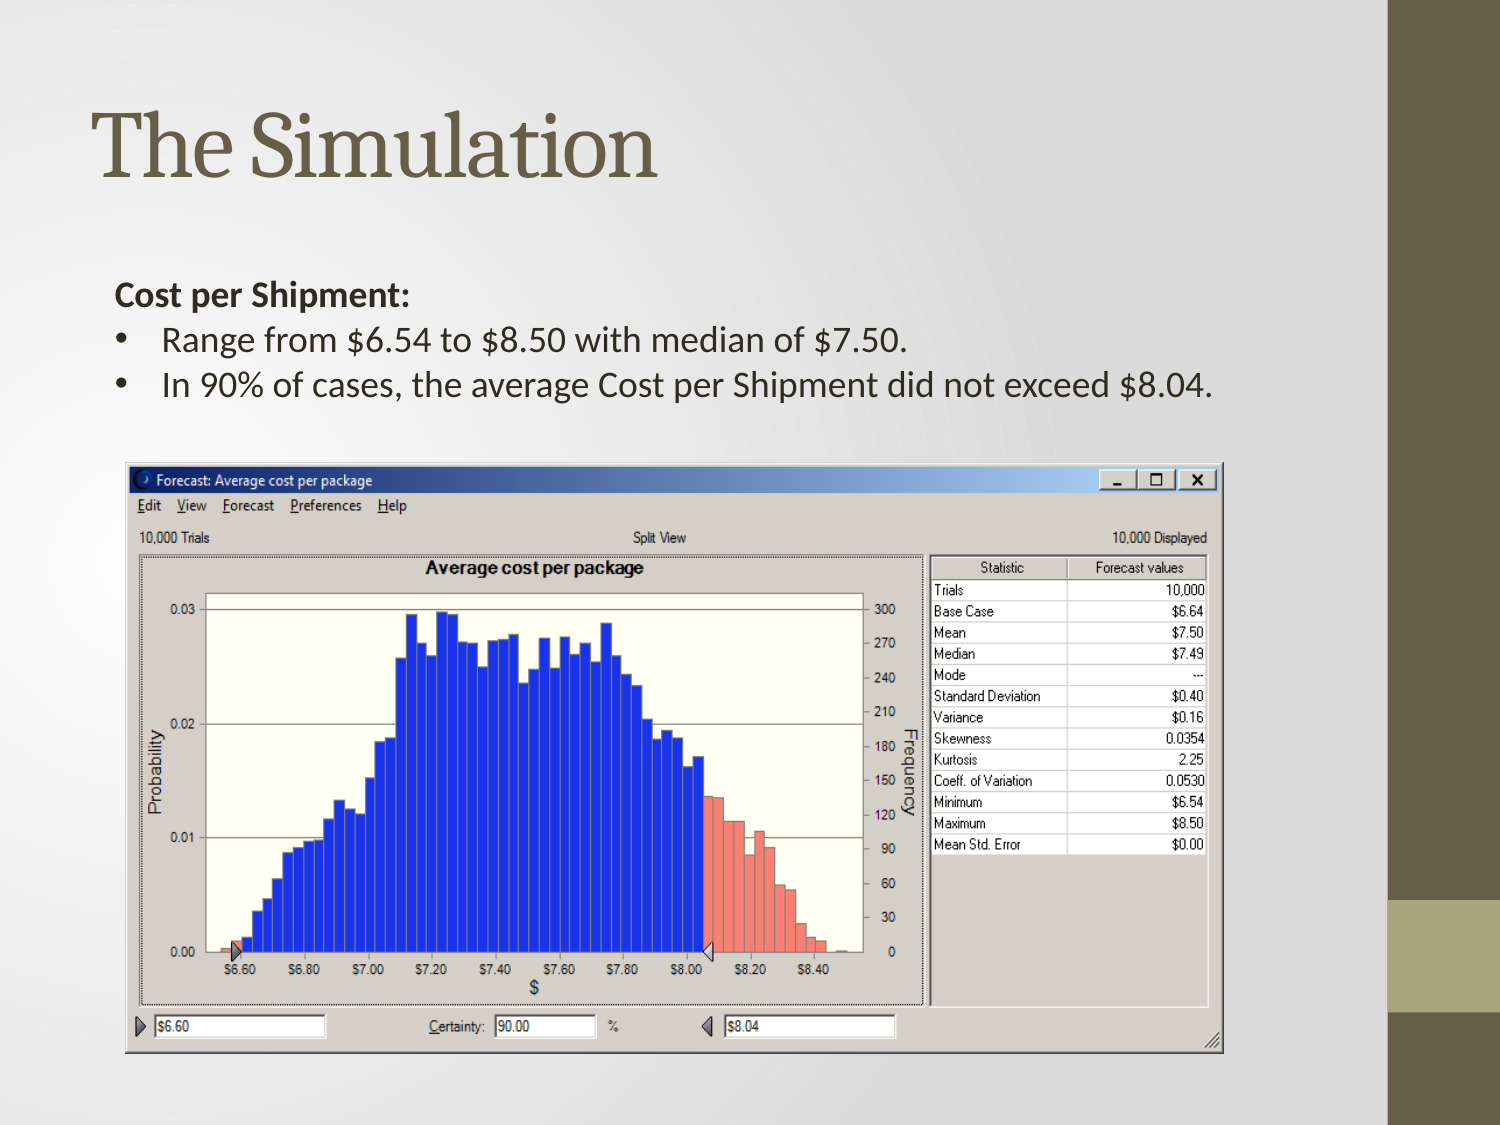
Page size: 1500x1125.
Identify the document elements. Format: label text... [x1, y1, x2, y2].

picture [125, 461, 1225, 1054]
title The Simulation [75, 45, 1325, 233]
text_box Cost per Shipment: Range from $6.54 to $8.50 with median of $7.50. In 90% of cases, the average Cost per Shipment did not exceed $8.04. [99, 262, 1250, 413]
